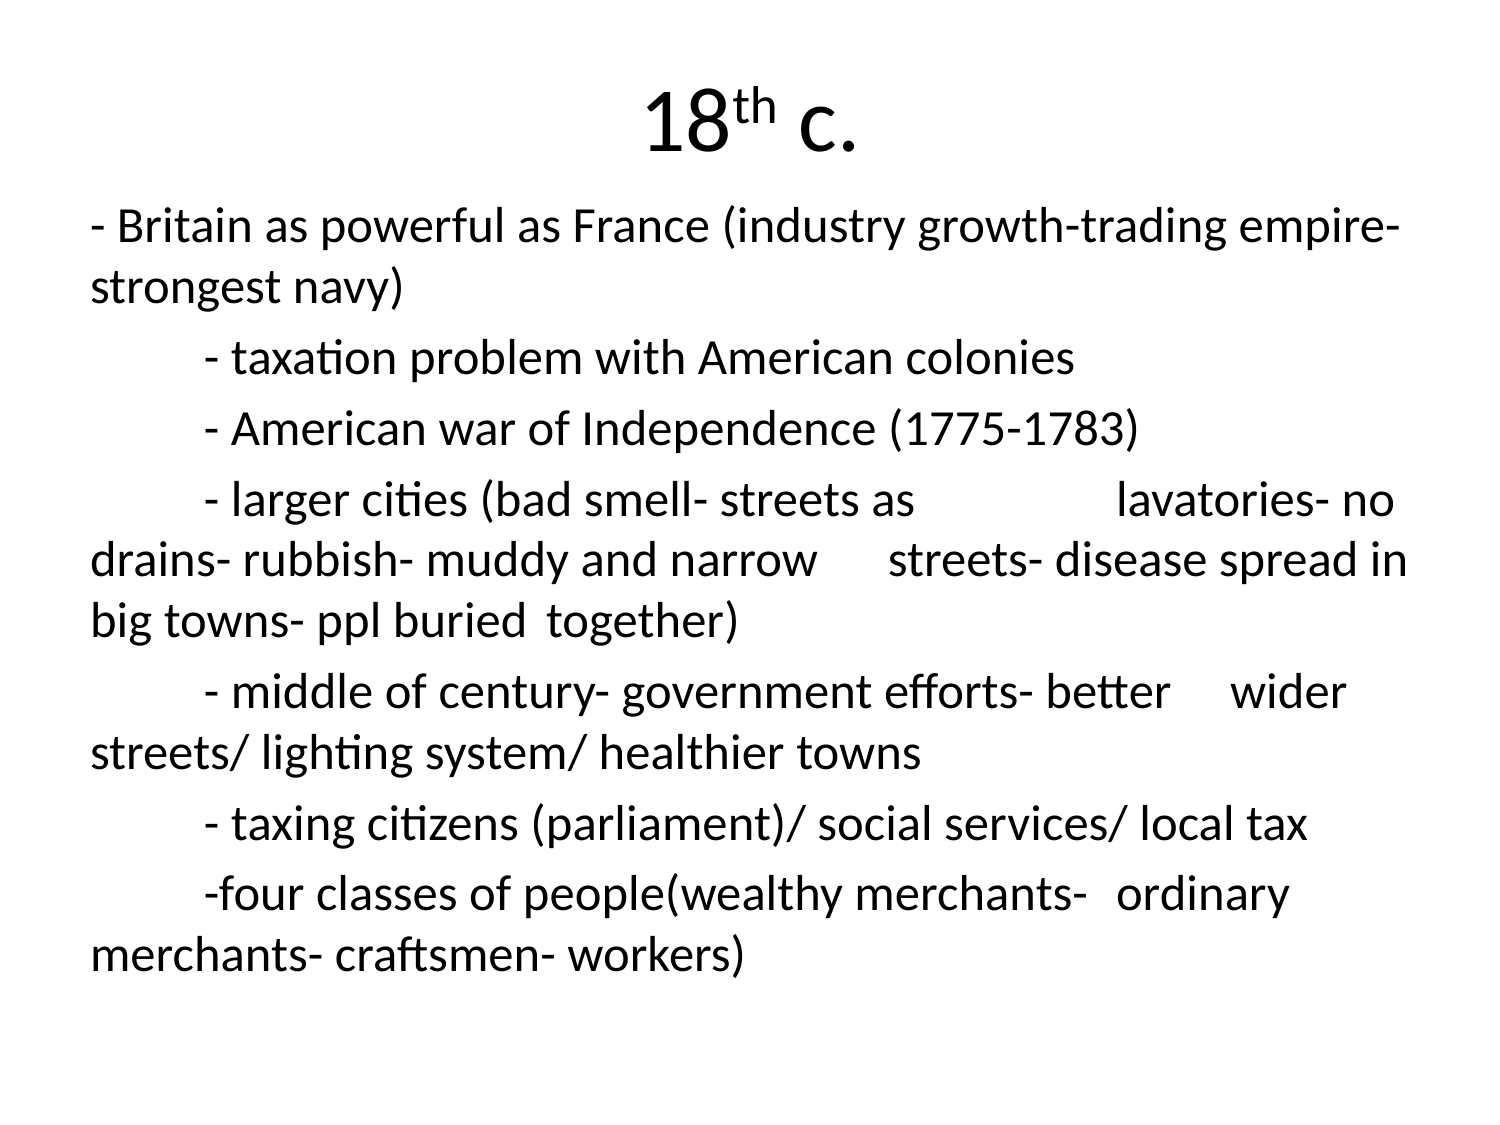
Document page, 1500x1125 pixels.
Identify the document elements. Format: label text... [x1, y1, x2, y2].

list - Britain as powerful as France (industry growth-trading empire- strongest navy) - taxation problem with American colonies - American war of Independence (1775-1783) - larger cities (bad smell- streets as lavatories- no drains- rubbish- muddy and narrow streets- disease spread in big towns- ppl buried together) - middle of century- government efforts- better wider streets/ lighting system/ healthier towns - taxing citizens (parliament)/ social services/ local tax -four classes of people(wealthy merchants- ordinary merchants- craftsmen- workers) [75, 184, 1425, 1005]
title 18th c. [75, 45, 1425, 184]
